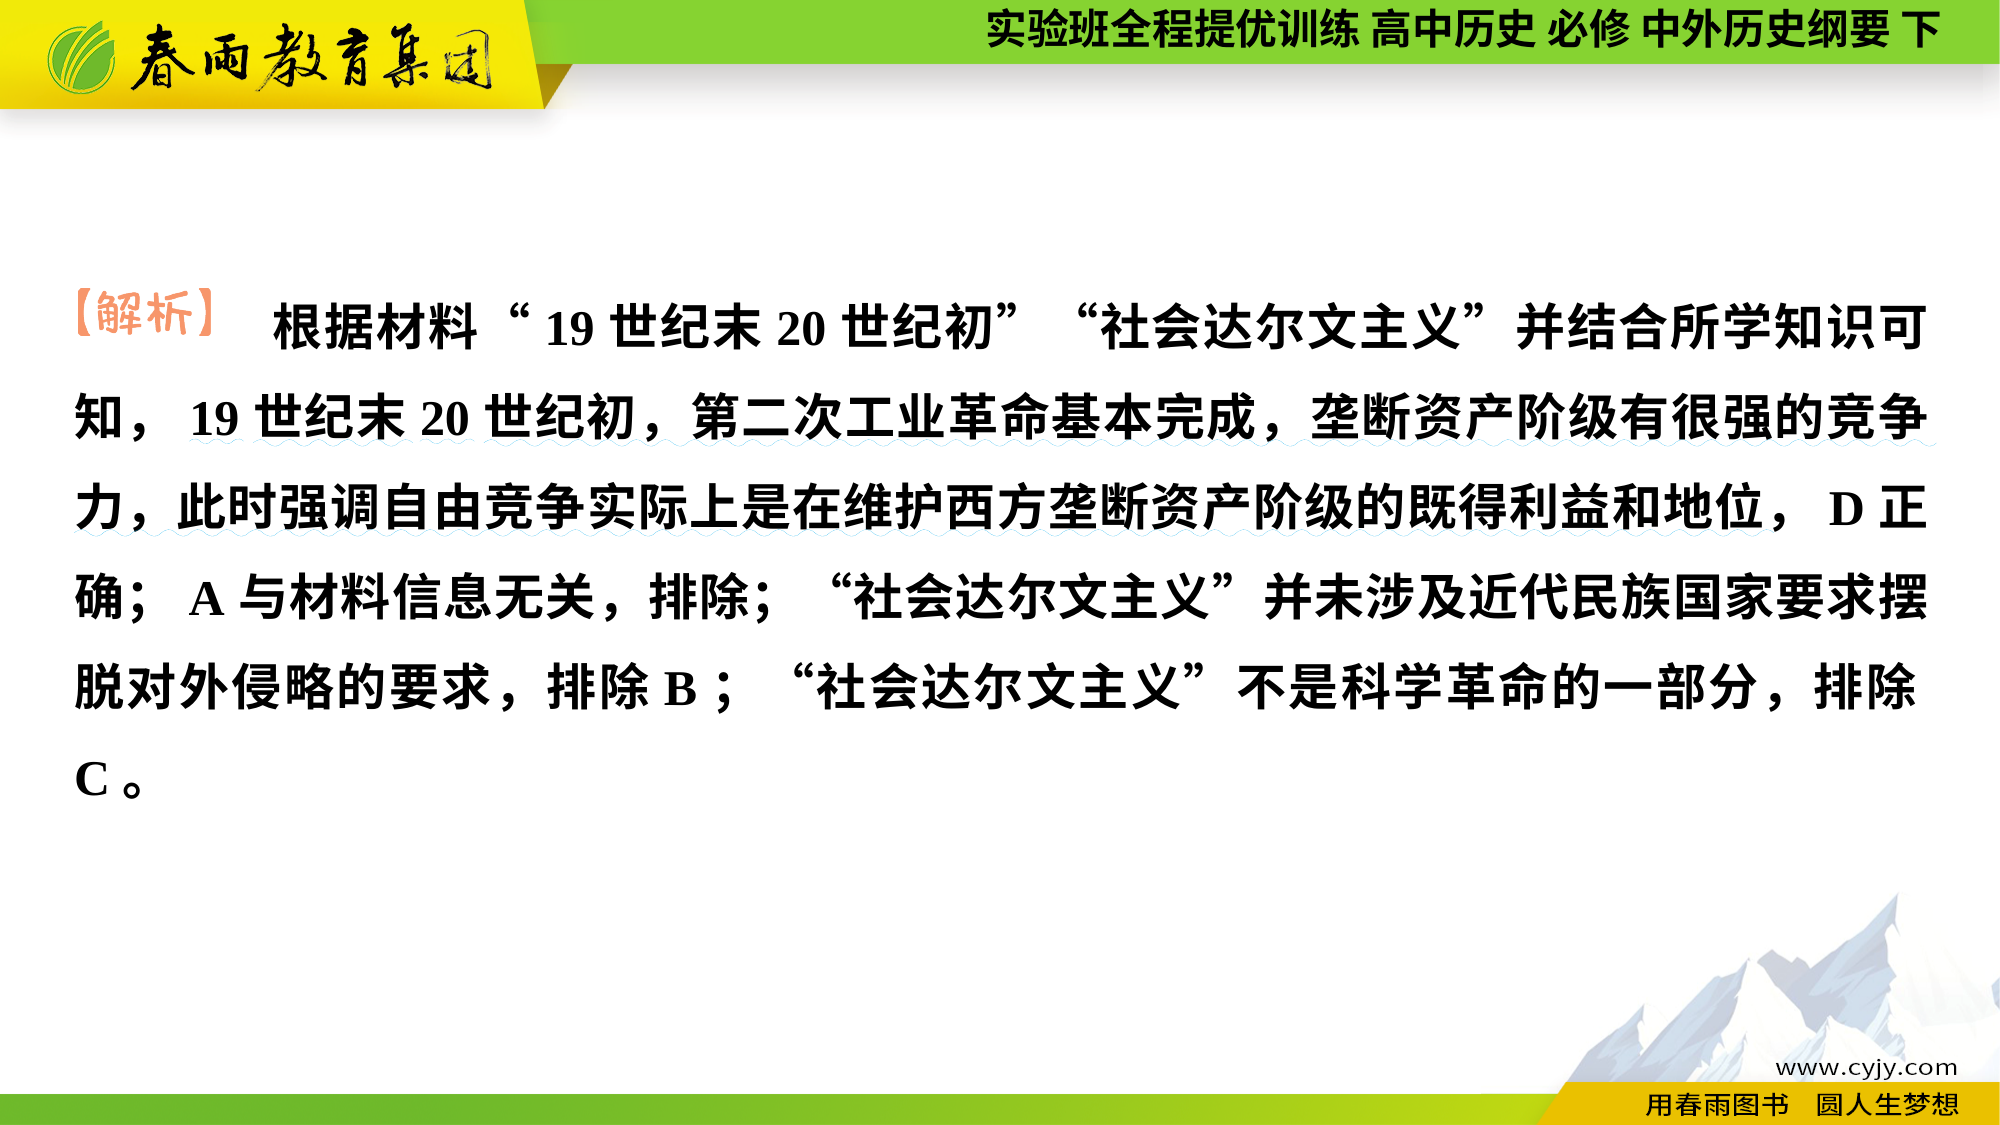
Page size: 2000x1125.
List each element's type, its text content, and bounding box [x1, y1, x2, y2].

picture [0, 0, 2000, 1125]
list 根据材料“19世纪末20世纪初”“社会达尔文主义”并结合所学知识可知，19世纪末20世纪初，第二次工业革命基本完成，垄断资产阶级有很强的竞争力，此时强调自由竞争实际上是在维护西方垄断资产阶级的既得利益和地位，D正确；A与材料信息无关，排除；“社会达尔文主义”并未涉及近代民族国家要求摆脱对外侵略的要求，排除B；“社会达尔文主义”不是科学革命的一部分，排除C。 [59, 258, 1944, 716]
